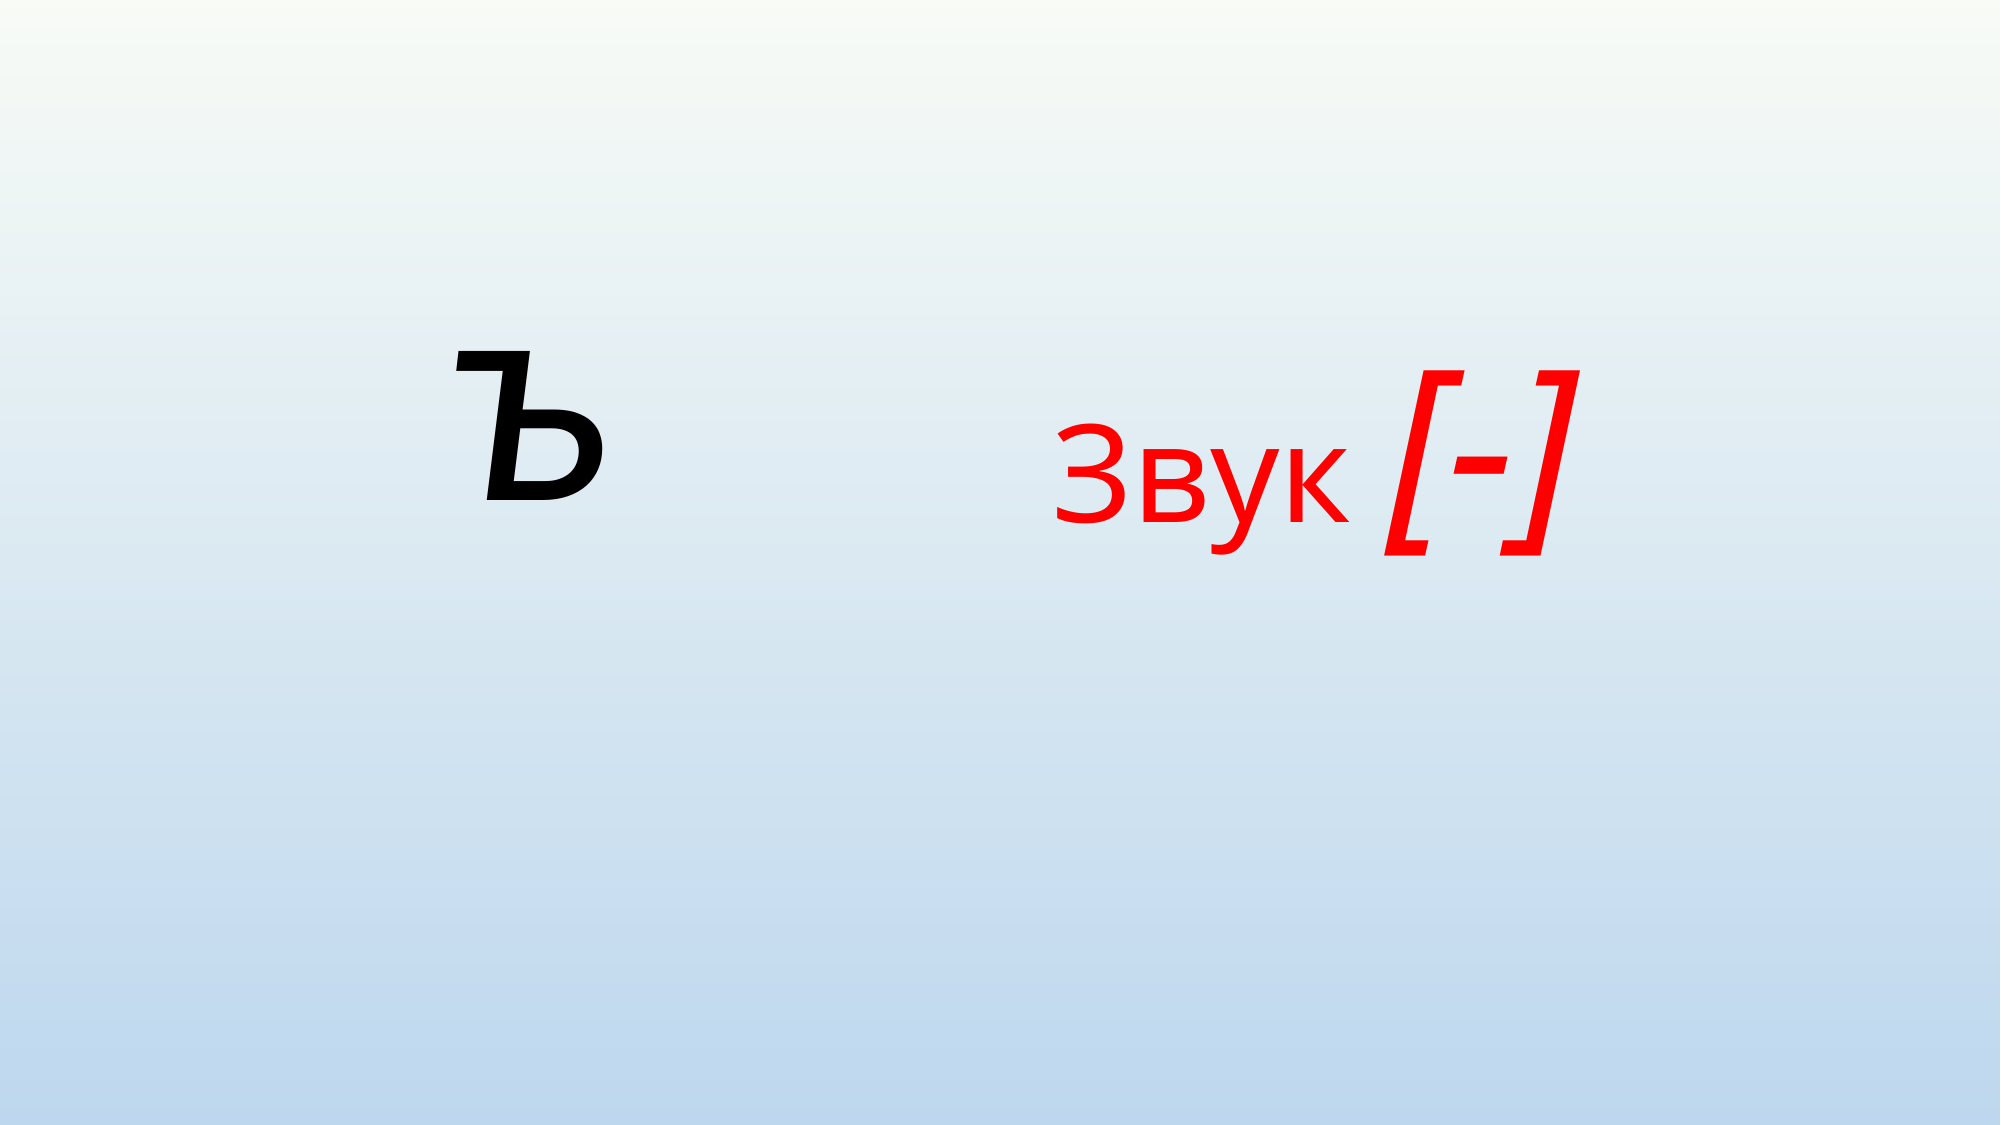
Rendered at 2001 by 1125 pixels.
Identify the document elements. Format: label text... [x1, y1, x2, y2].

text_box Звук [-] [1036, 184, 1593, 576]
title ъ [249, 184, 807, 576]
